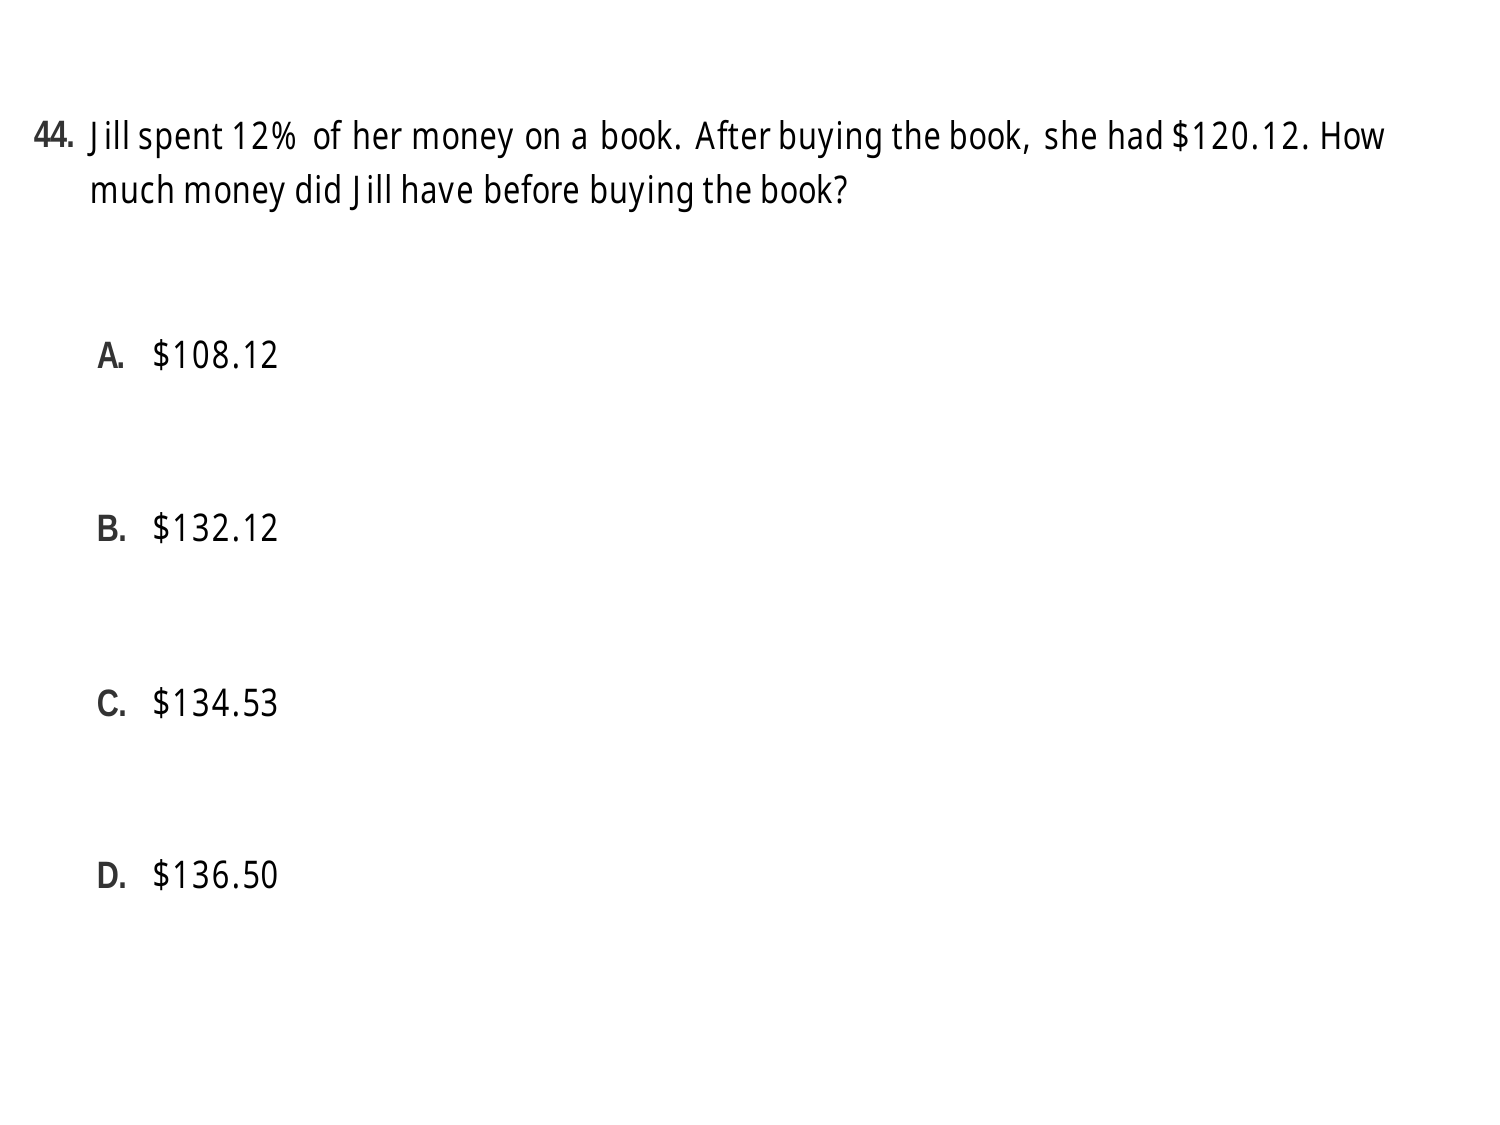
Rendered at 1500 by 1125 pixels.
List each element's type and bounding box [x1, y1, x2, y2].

picture [24, 90, 1447, 1051]
